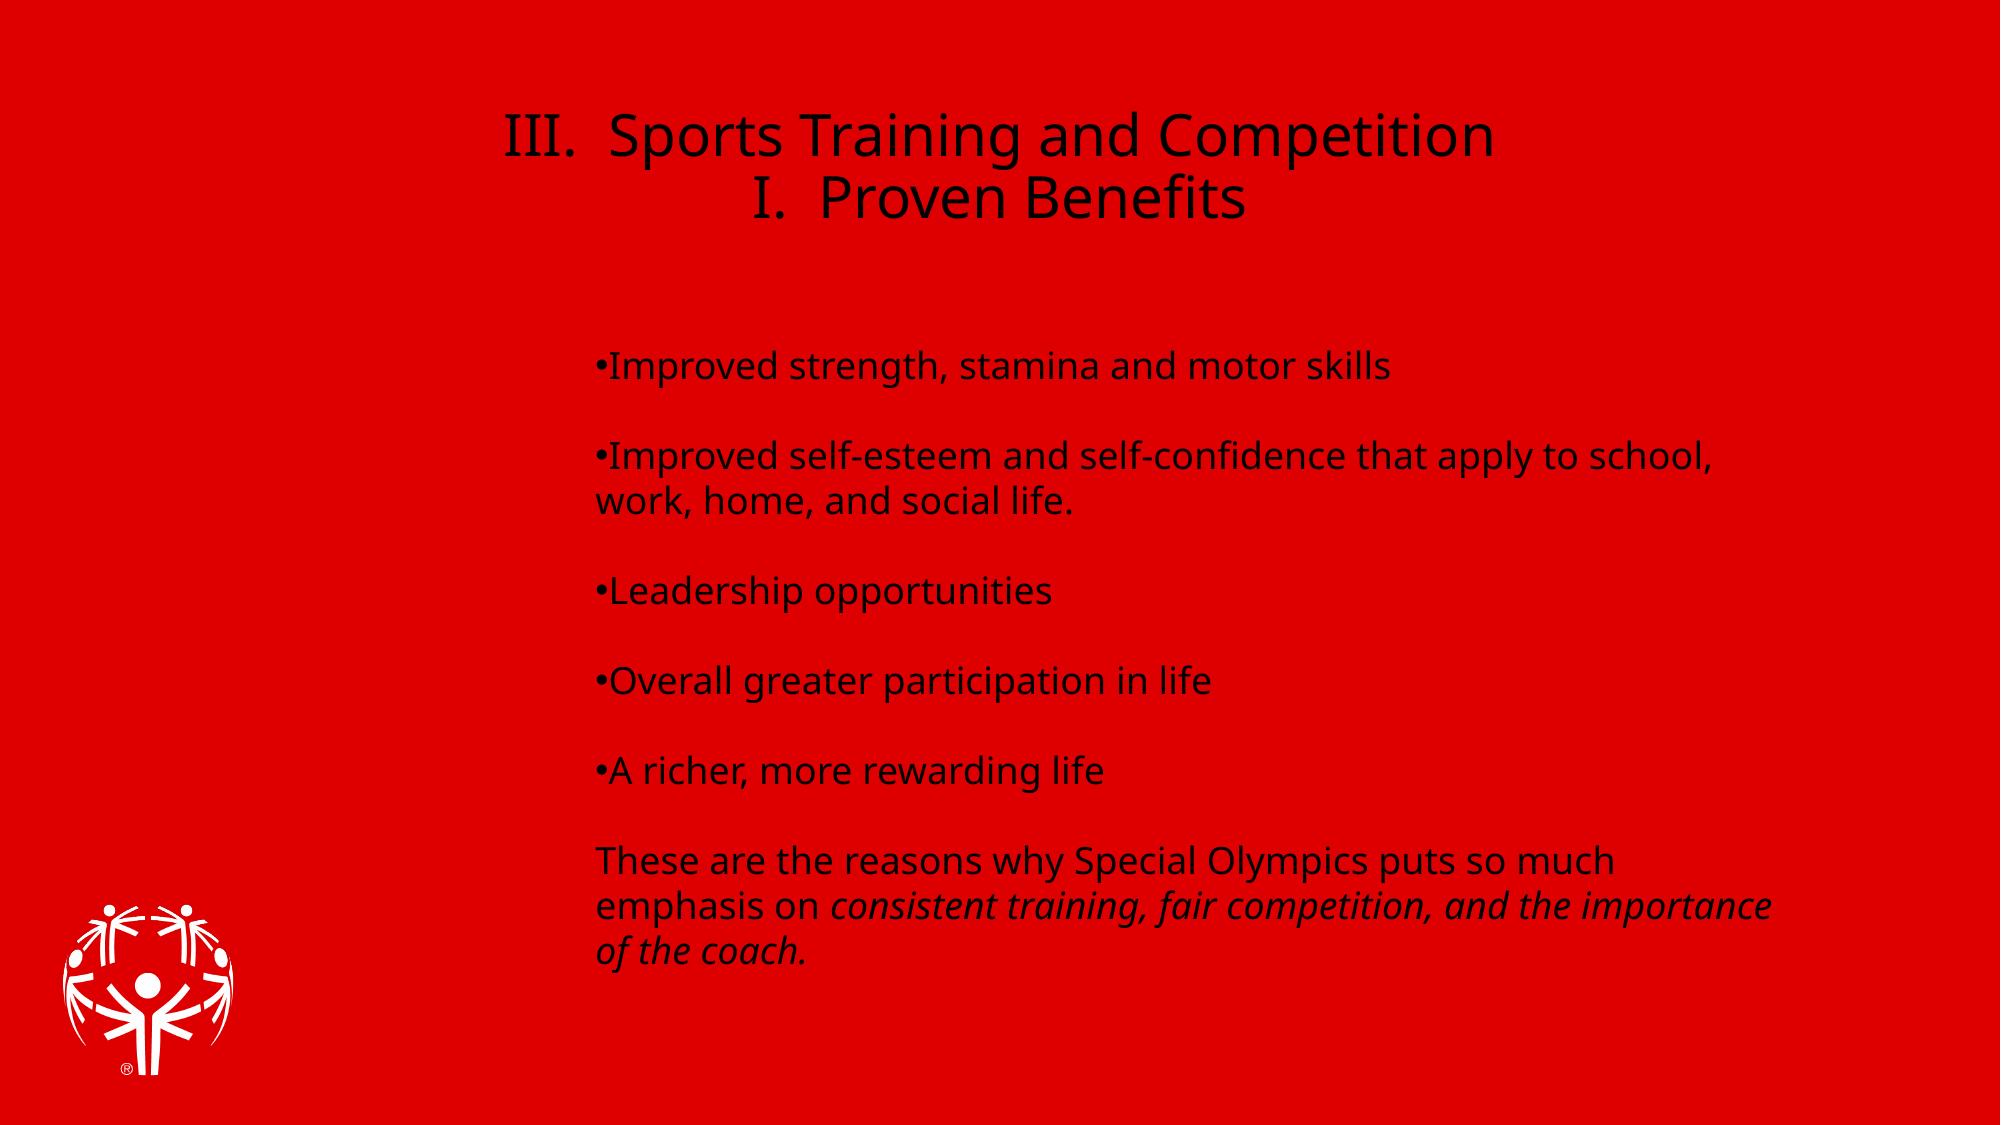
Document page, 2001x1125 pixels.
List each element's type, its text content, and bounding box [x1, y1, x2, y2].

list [0, 881, 287, 1098]
title III. Sports Training and Competition I. Proven Benefits [137, 59, 1863, 278]
text_box Improved strength, stamina and motor skills Improved self-esteem and self-confidence that apply to school, work, home, and social life. Leadership opportunities Overall greater participation in life A richer, more rewarding life These are the reasons why Special Olympics puts so much emphasis on consistent training, fair competition, and the importance of the coach. [580, 334, 1800, 980]
